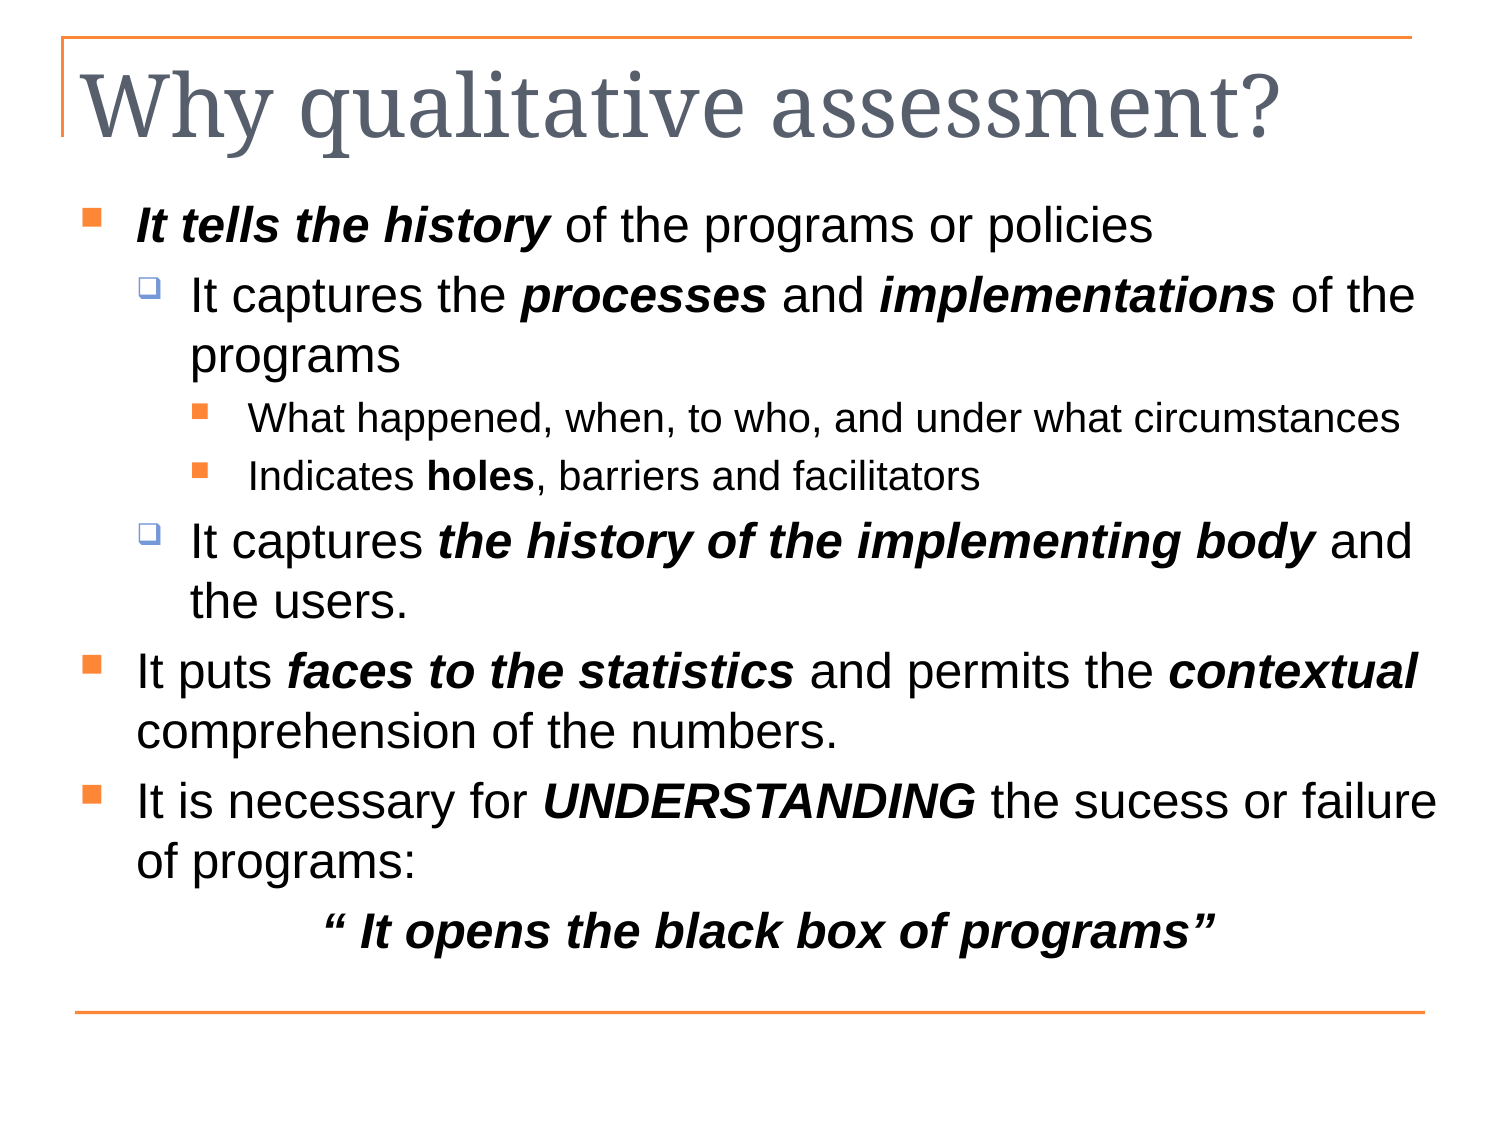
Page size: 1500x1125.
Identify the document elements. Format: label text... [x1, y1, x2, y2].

list It tells the history of the programs or policies It captures the processes and implementations of the programs What happened, when, to who, and under what circumstances Indicates holes, barriers and facilitators It captures the history of the implementing body and the users. It puts faces to the statistics and permits the contextual comprehension of the numbers. It is necessary for UNDERSTANDING the sucess or failure of programs: “ It opens the black box of programs” [64, 184, 1459, 1047]
title Why qualitative assessment? [64, 42, 1415, 184]
